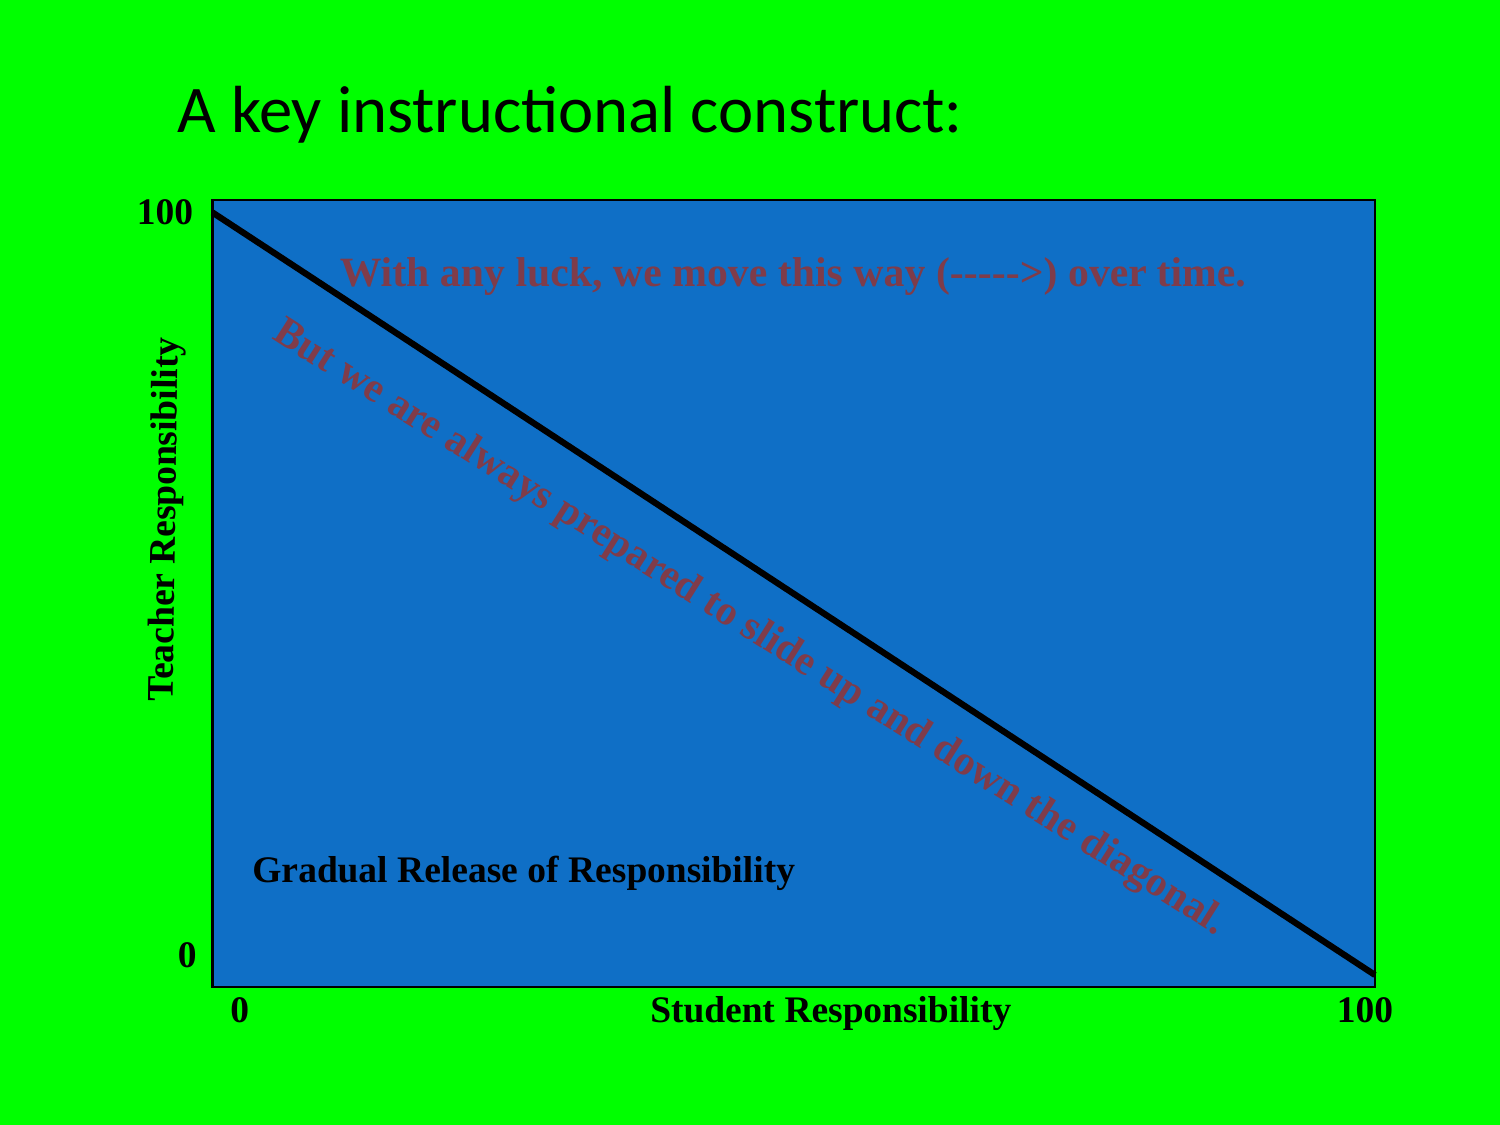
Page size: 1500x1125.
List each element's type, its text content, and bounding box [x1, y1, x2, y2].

text_box 100 [1322, 977, 1409, 1038]
text_box 0 [163, 922, 212, 983]
text_box But we are always prepared to slide up and down the diagonal. [250, 288, 1270, 966]
text_box 100 [122, 179, 209, 240]
text_box Teacher Responsibility [127, 321, 193, 717]
text_box Gradual Release of Responsibility [237, 837, 1063, 898]
text_box Student Responsibility [635, 977, 1027, 1038]
text_box [212, 200, 1375, 988]
text_box 0 [215, 977, 265, 1038]
title A key instructional construct: [162, 37, 1438, 175]
text_box With any luck, we move this way (----->) over time. [324, 237, 1325, 303]
